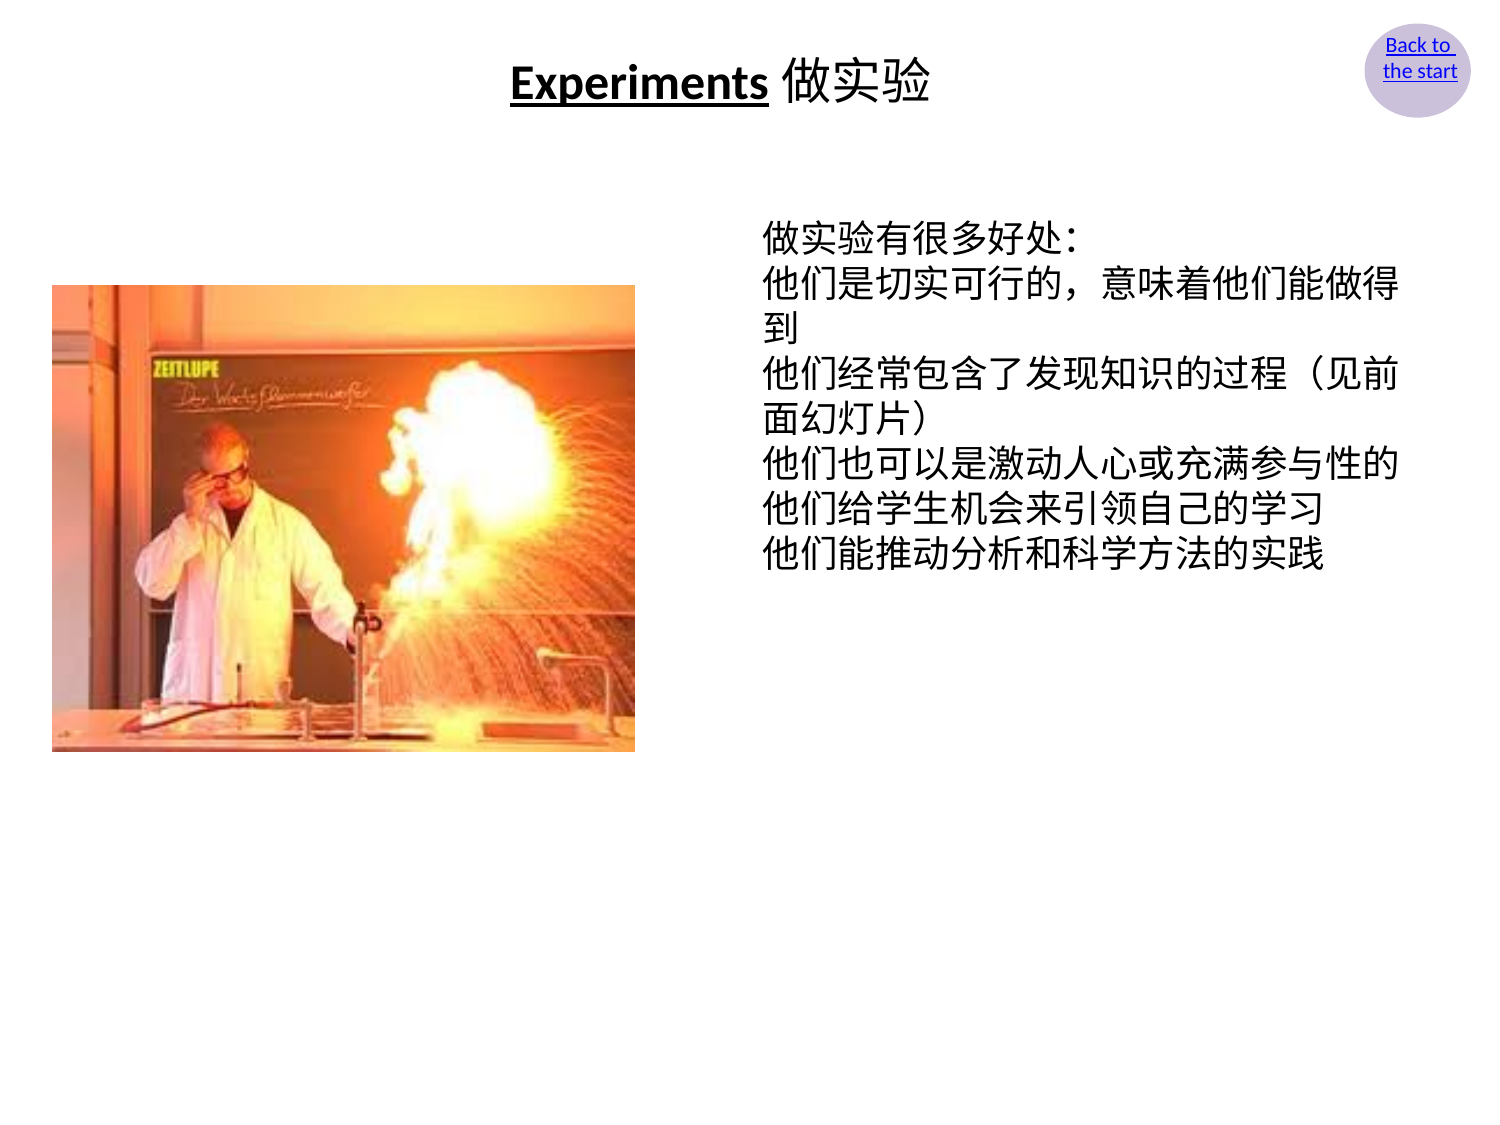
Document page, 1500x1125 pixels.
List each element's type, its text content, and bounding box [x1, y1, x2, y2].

text_box [1367, 91, 1468, 120]
text_box 做实验有很多好处： 他们是切实可行的，意味着他们能做得到 他们经常包含了发现知识的过程（见前面幻灯片） 他们也可以是激动人心或充满参与性的 他们给学生机会来引领自己的学习 他们能推动分析和科学方法的实践 [747, 208, 1433, 583]
text_box Experiments做实验 [218, 42, 1223, 178]
text_box Back to the start [1359, 23, 1483, 91]
picture [52, 285, 635, 752]
